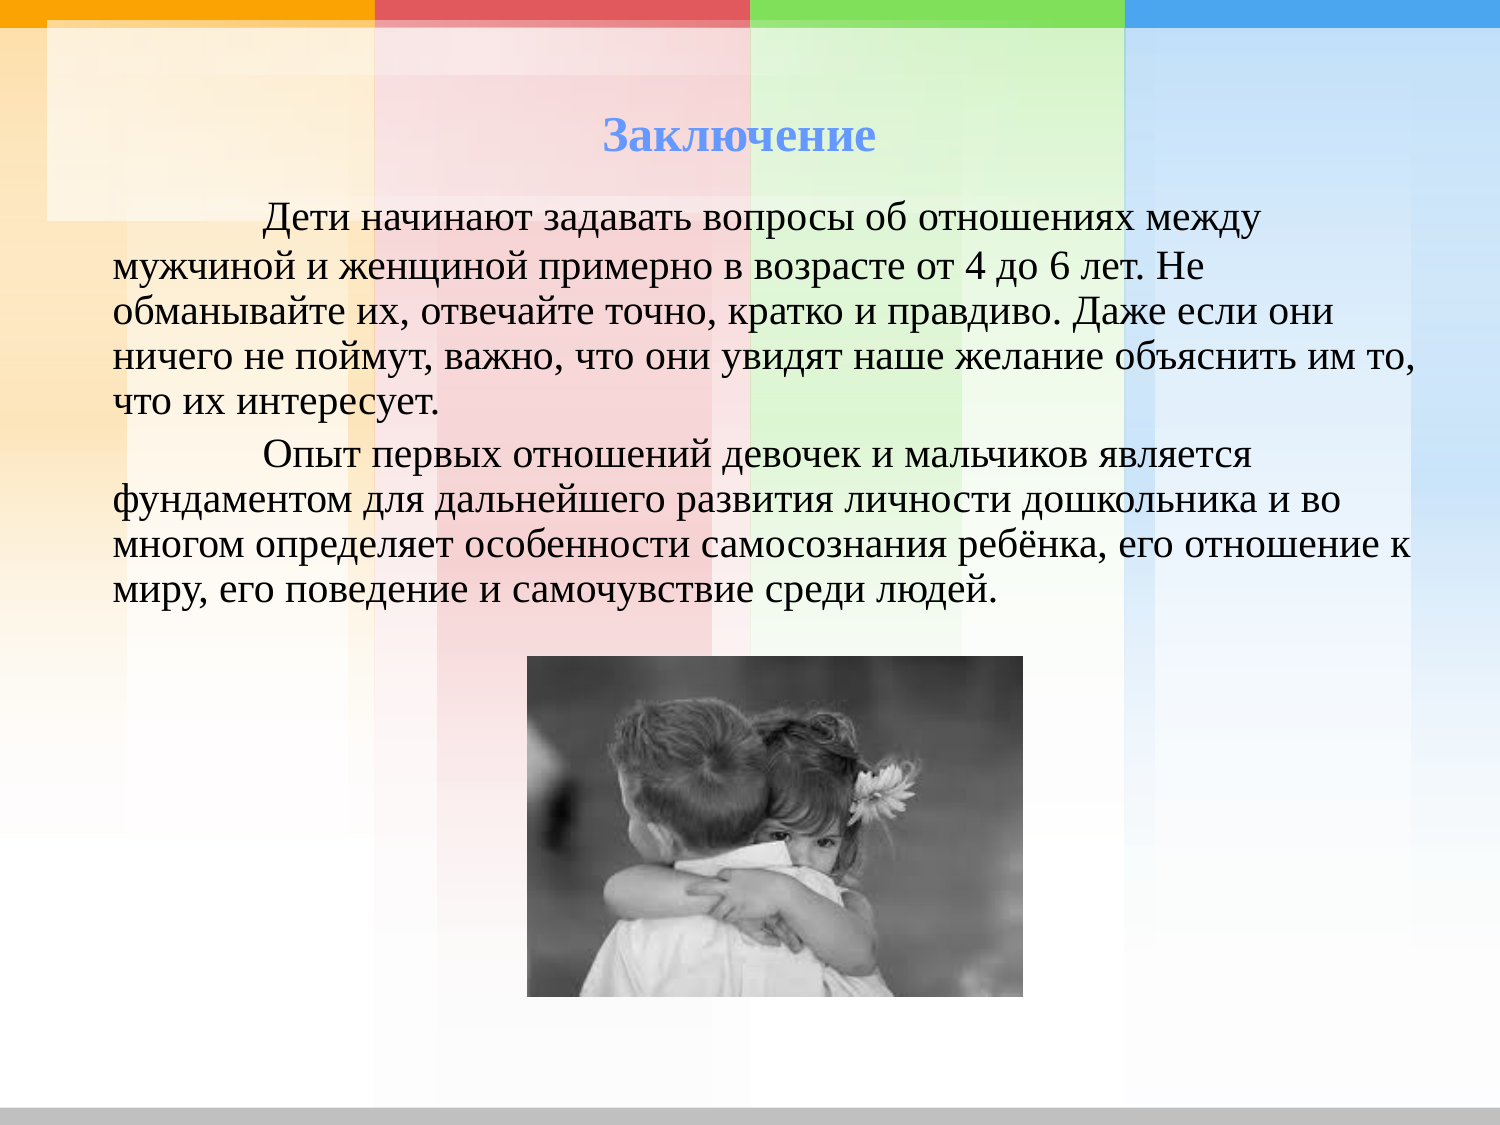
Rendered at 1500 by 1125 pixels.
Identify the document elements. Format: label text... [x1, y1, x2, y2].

list Дети начинают задавать вопросы об отношениях между мужчиной и женщиной примерно в возрасте от 4 до 6 лет. Не обманывайте их, отвечайте точно, кратко и правдиво. Даже если они ничего не поймут, важно, что они увидят наше желание объяснить им то, что их интересует. Опыт первых отношений девочек и мальчиков является фундаментом для дальнейшего развития личности дошкольника и во многом определяет особенности самосознания ребёнка, его отношение к миру, его поведение и самочувствие среди людей. [40, 172, 1460, 1083]
title Заключение [64, 89, 1416, 172]
picture [527, 656, 1023, 997]
